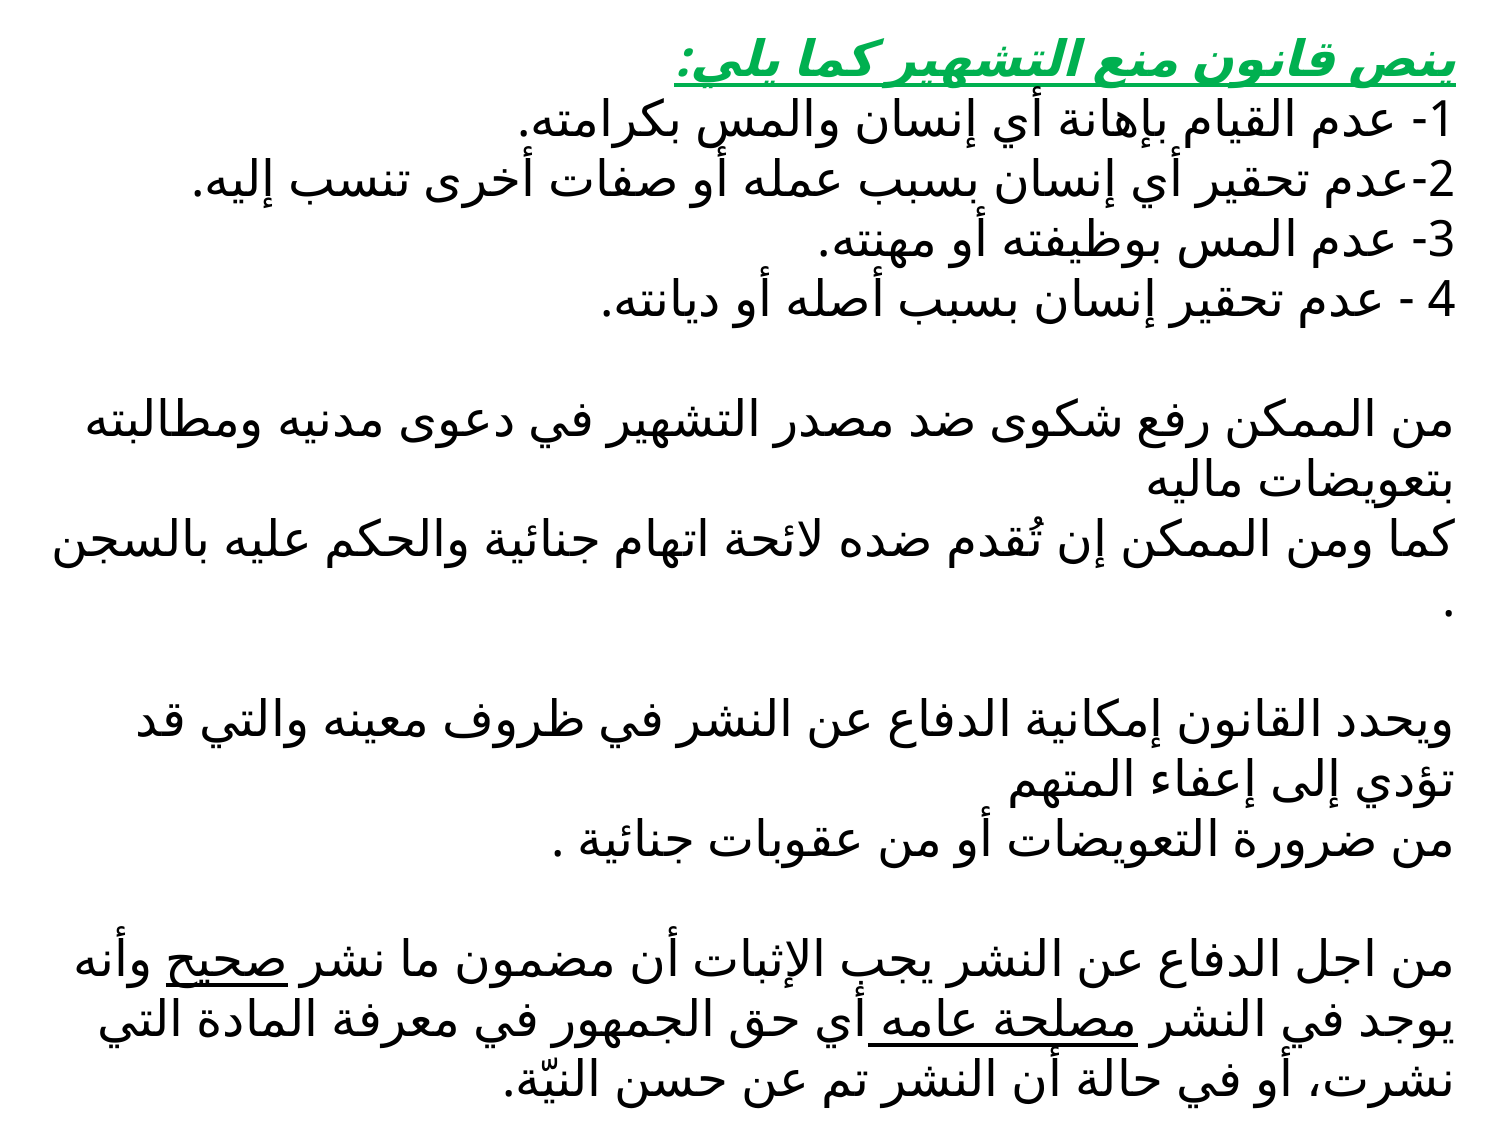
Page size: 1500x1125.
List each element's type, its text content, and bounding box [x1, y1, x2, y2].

text_box ينص قانون منع التشهير كما يلي: 1- عدم القيام بإهانة أي إنسان والمس بكرامته. 2-عدم تحقير أي إنسان بسبب عمله أو صفات أخرى تنسب إليه. 3- عدم المس بوظيفته أو مهنته. 4 - عدم تحقير إنسان بسبب أصله أو ديانته. من الممكن رفع شكوى ضد مصدر التشهير في دعوى مدنيه ومطالبته بتعويضات ماليه كما ومن الممكن إن تُقدم ضده لائحة اتهام جنائية والحكم عليه بالسجن . ويحدد القانون إمكانية الدفاع عن النشر في ظروف معينه والتي قد تؤدي إلى إعفاء المتهم من ضرورة التعويضات أو من عقوبات جنائية . من اجل الدفاع عن النشر يجب الإثبات أن مضمون ما نشر صحيح وأنه يوجد في النشر مصلحة عامه أي حق الجمهور في معرفة المادة التي نشرت، أو في حالة أن النشر تم عن حسن النيّة. قضايا التحرش [29, 19, 1471, 1125]
